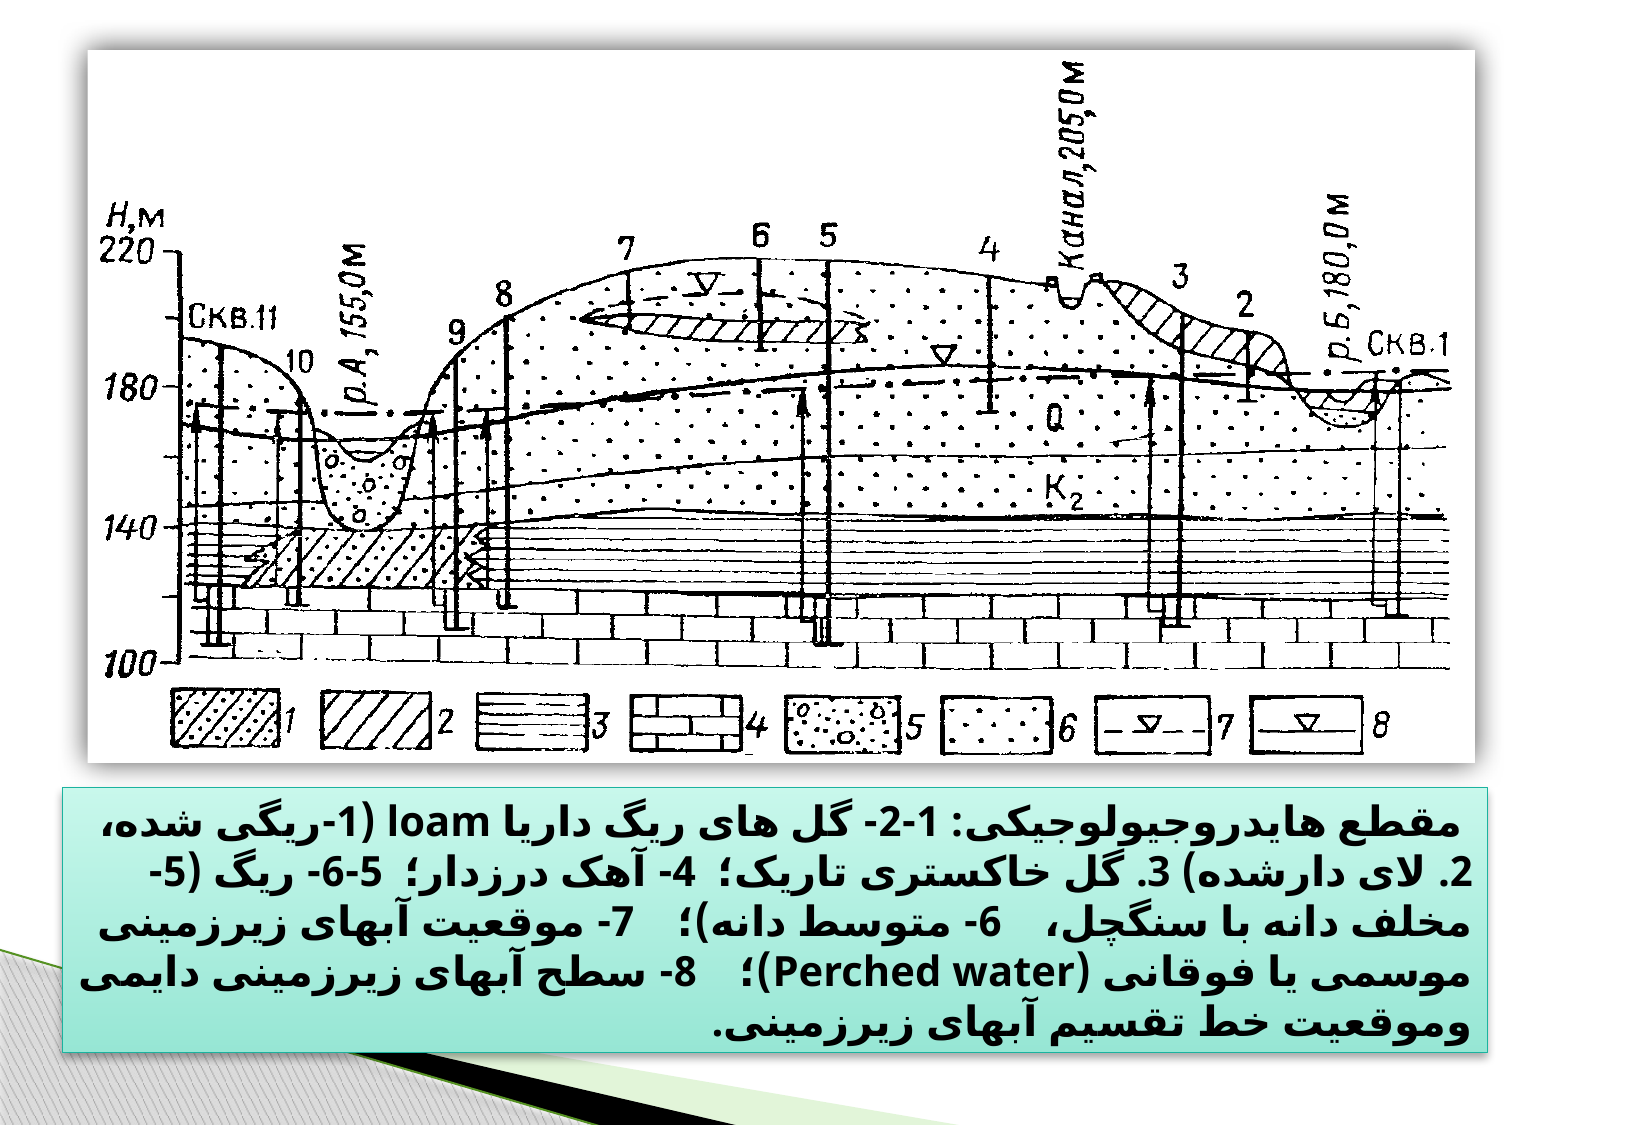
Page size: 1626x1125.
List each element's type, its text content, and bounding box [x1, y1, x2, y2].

text_box مقطع هایدروجیولوجیکی: 1-2- گل های ریگ داریا loam (1-ریگی شده، 2. لای دارشده) 3. گل خاکستری تاریک؛ 4- آهک درزدار؛ 5-6- ریگ (5- مخلف دانه با سنگچل، 6- متوسط دانه)؛ 7- موقعیت آبهای زیرزمینی موسمی یا فوقانی (Perched water)؛ 8- سطح آبهای زیرزمینی دایمی وموقعیت خط تقسیم آبهای زیرزمینی. [62, 787, 1488, 1053]
picture [87, 49, 1476, 763]
